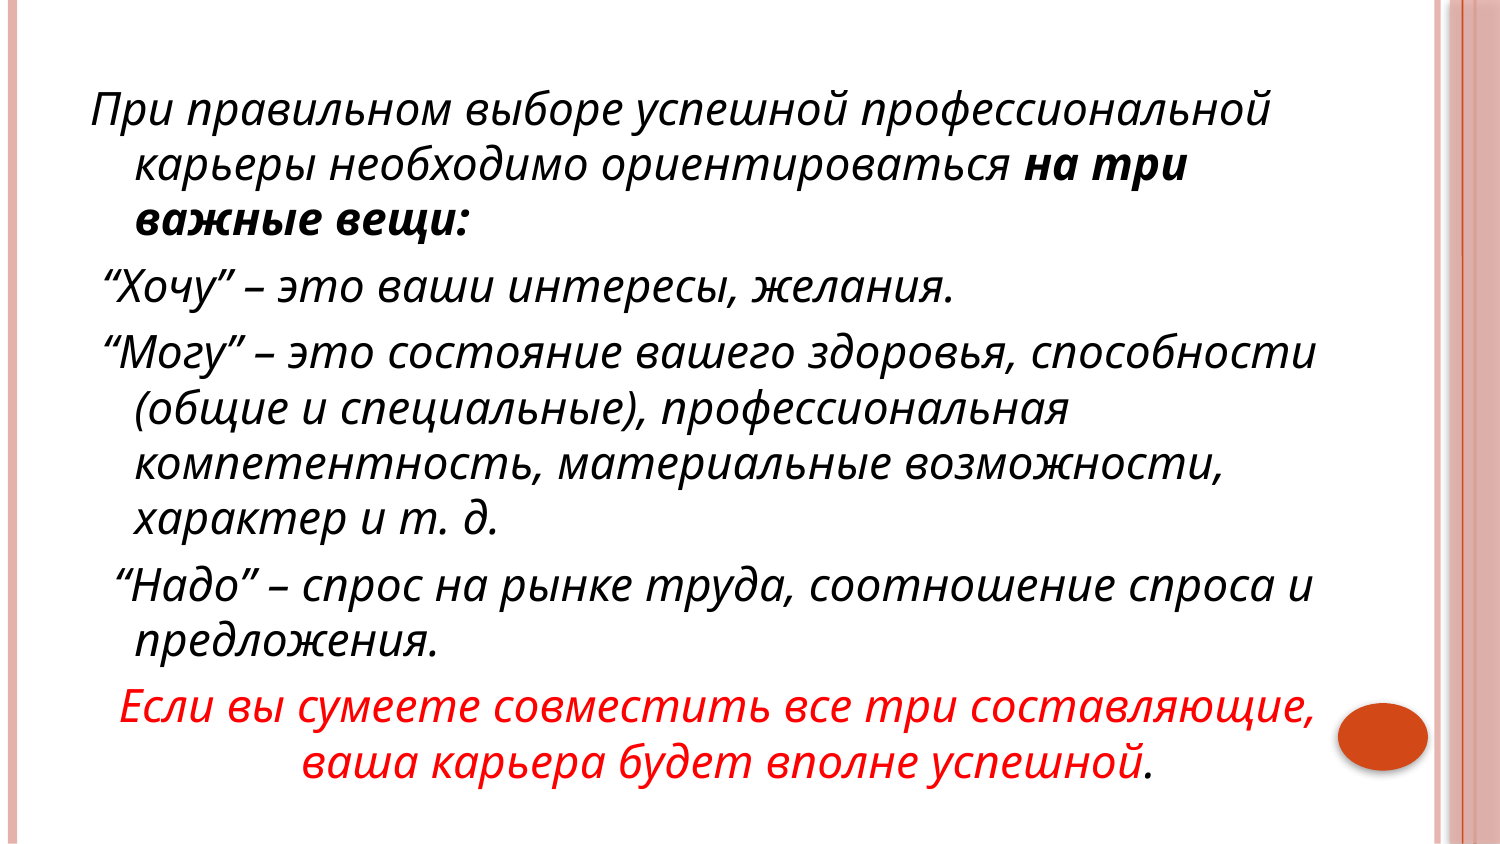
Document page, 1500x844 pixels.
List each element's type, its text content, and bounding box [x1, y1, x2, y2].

list При правильном выборе успешной профессиональной карьеры необходимо ориентироваться на три важные вещи: “Хочу” – это ваши интересы, желания. “Могу” – это состояние вашего здоровья, способности (общие и специальные), профессиональная компетентность, материальные возможности, характер и т. д. “Надо” – спрос на рынке труда, соотношение спроса и предложения. Если вы сумеете совместить все три составляющие, ваша карьера будет вполне успешной. [75, 71, 1338, 797]
